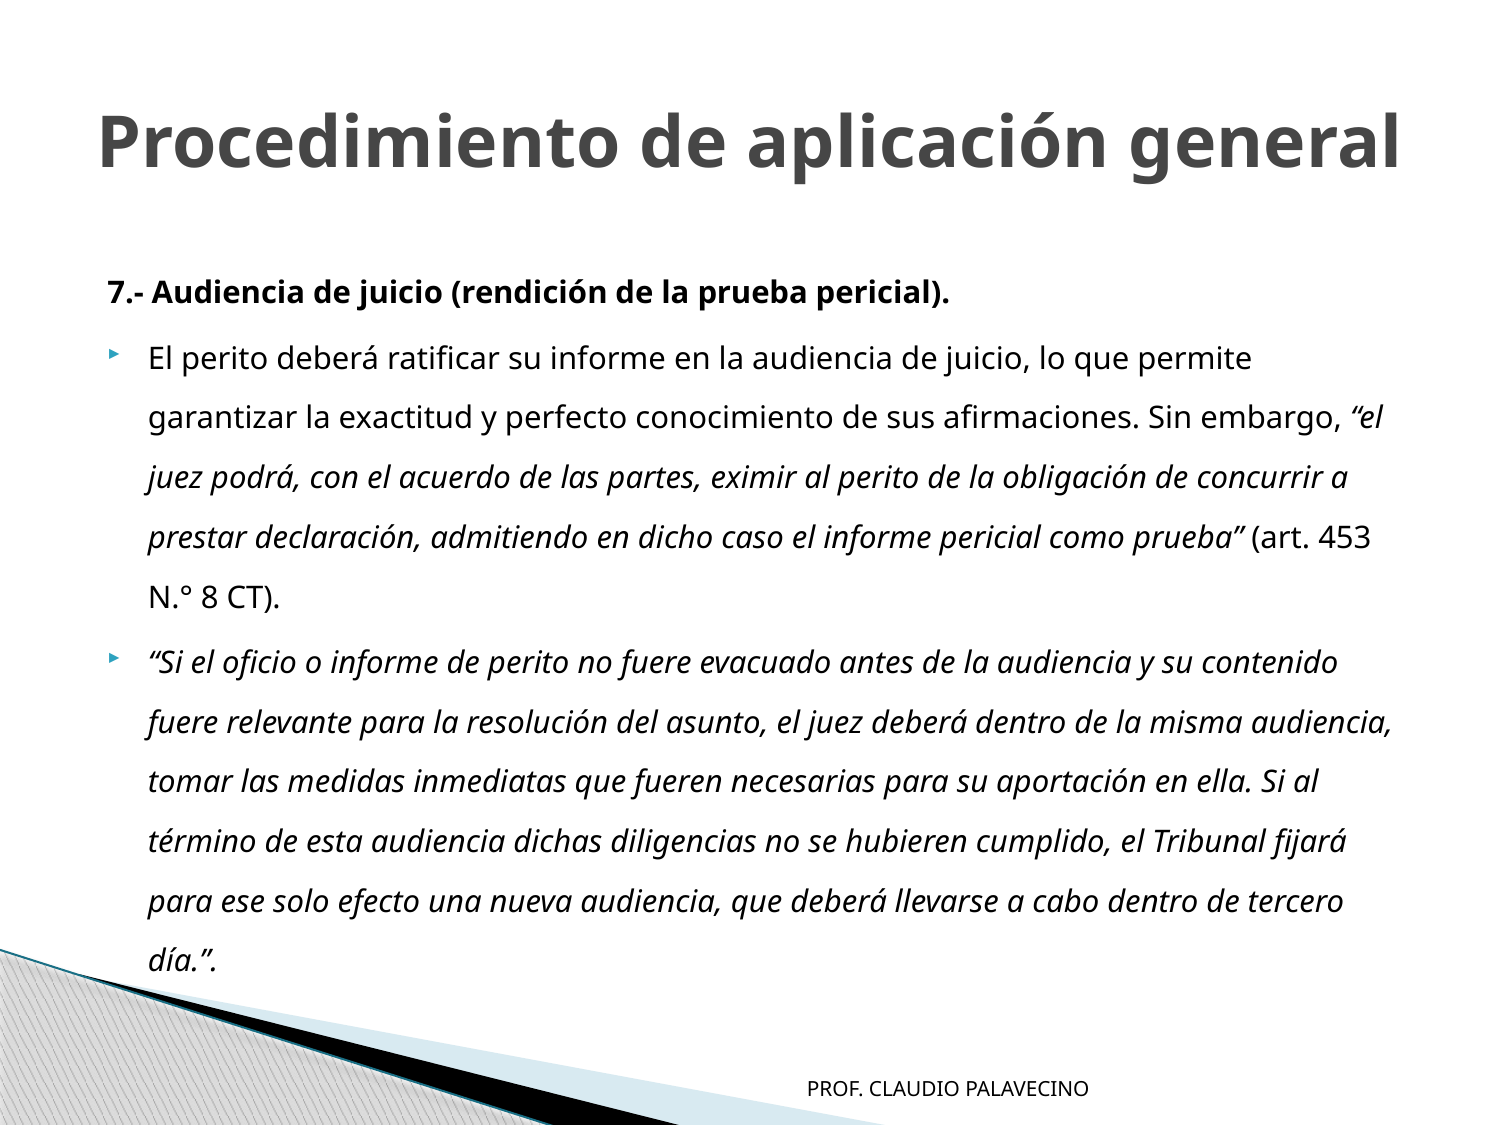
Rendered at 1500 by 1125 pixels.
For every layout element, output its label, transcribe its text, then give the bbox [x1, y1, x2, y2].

title Procedimiento de aplicación general [75, 45, 1425, 233]
footer PROF. CLAUDIO PALAVECINO [718, 1051, 1105, 1112]
list 7.- Audiencia de juicio (rendición de la prueba pericial). El perito deberá ratificar su informe en la audiencia de juicio, lo que permite garantizar la exactitud y perfecto conocimiento de sus afirmaciones. Sin embargo, “el juez podrá, con el acuerdo de las partes, eximir al perito de la obligación de concurrir a prestar declaración, admitiendo en dicho caso el informe pericial como prueba” (art. 453 N.° 8 CT). “Si el oficio o informe de perito no fuere evacuado antes de la audiencia y su contenido fuere relevante para la resolución del asunto, el juez deberá dentro de la misma audiencia, tomar las medidas inmediatas que fueren necesarias para su aportación en ella. Si al término de esta audiencia dichas diligencias no se hubieren cumplido, el Tribunal fijará para ese solo efecto una nueva audiencia, que deberá llevarse a cabo dentro de tercero día.”. [75, 243, 1425, 986]
